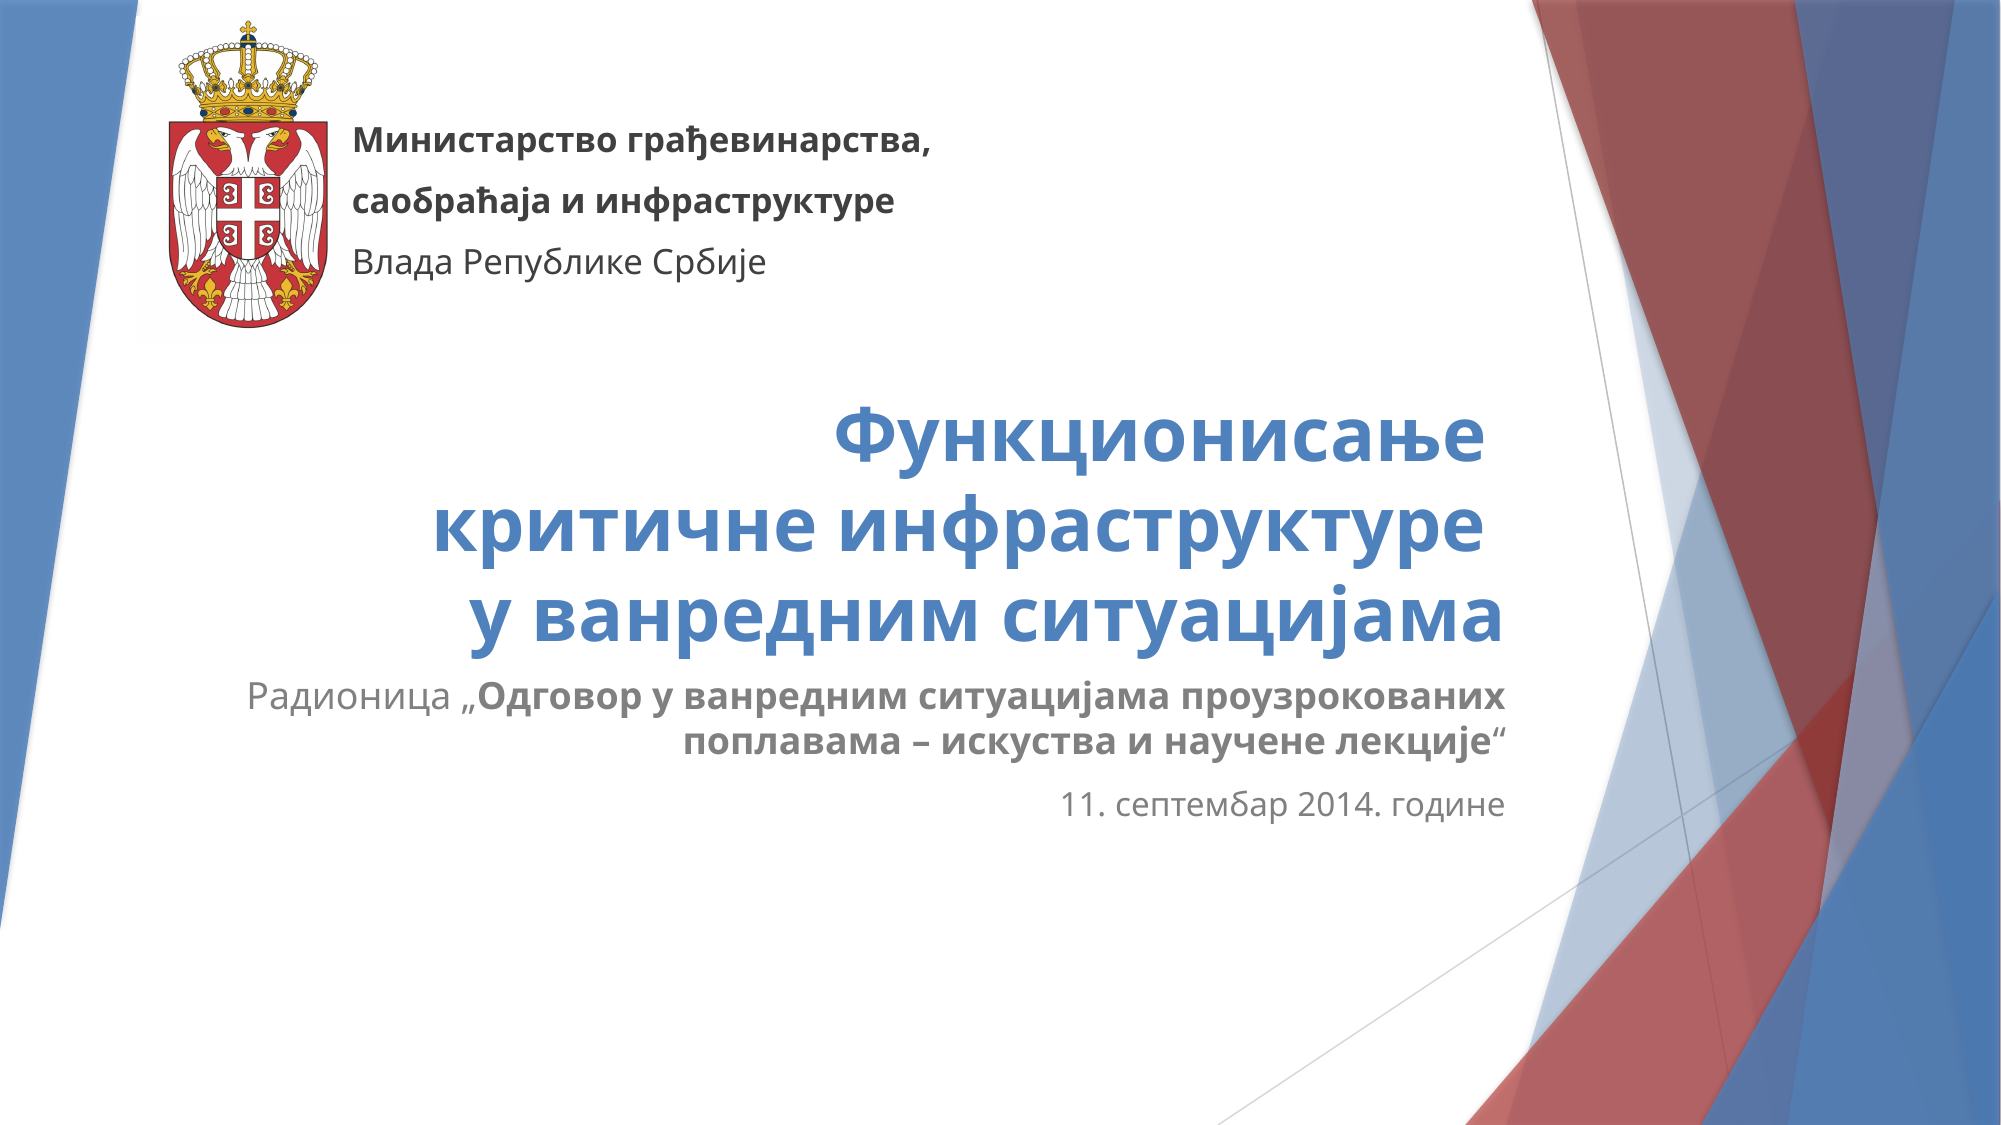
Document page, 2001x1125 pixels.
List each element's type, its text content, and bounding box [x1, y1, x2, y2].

text_box Министарство грађевинарства, саобраћаја и инфраструктуре Влада Републике Србије [365, 109, 1611, 290]
title Функционисање критичне инфраструктуре у ванредним ситуацијама [247, 394, 1522, 664]
picture [135, 15, 361, 343]
subtitle Радионица „Одговор у ванредним ситуацијама проузрокованих поплавама – искуства и научене лекције“ 11. септембар 2014. године [141, 664, 1522, 845]
